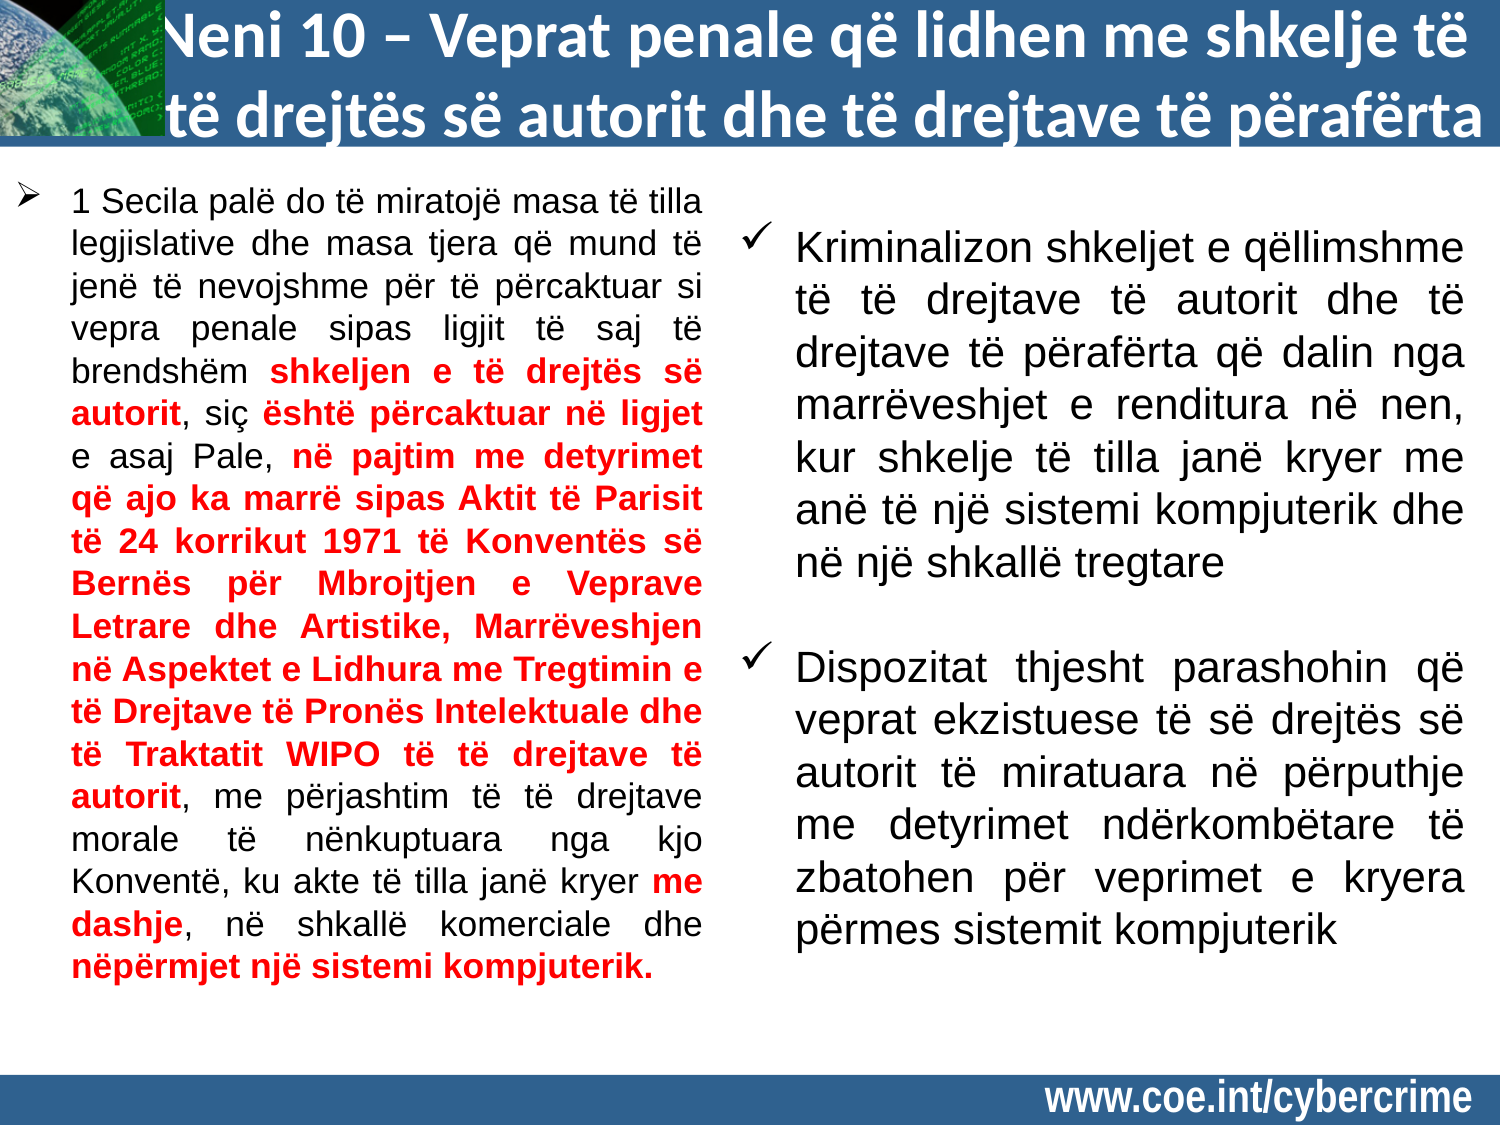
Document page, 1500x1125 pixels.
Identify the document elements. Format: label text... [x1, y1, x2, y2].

picture [0, 0, 165, 136]
text_box Kriminalizon shkeljet e qëllimshme të të drejtave të autorit dhe të drejtave të përafërta që dalin nga marrëveshjet e renditura në nen, kur shkelje të tilla janë kryer me anë të një sistemi kompjuterik dhe në një shkallë tregtare Dispozitat thjesht parashohin që veprat ekzistuese të së drejtës së autorit të miratuara në përputhje me detyrimet ndërkombëtare të zbatohen për veprimet e kryera përmes sistemit kompjuterik [724, 211, 1480, 961]
text_box 1 Secila palë do të miratojë masa të tilla legjislative dhe masa tjera që mund të jenë të nevojshme për të përcaktuar si vepra penale sipas ligjit të saj të brendshëm shkeljen e të drejtës së autorit, siç është përcaktuar në ligjet e asaj Pale, në pajtim me detyrimet që ajo ka marrë sipas Aktit të Parisit të 24 korrikut 1971 të Konventës së Bernës për Mbrojtjen e Veprave Letrare dhe Artistike, Marrëveshjen në Aspektet e Lidhura me Tregtimin e të Drejtave të Pronës Intelektuale dhe të Traktatit WIPO të të drejtave të autorit, me përjashtim të të drejtave morale të nënkuptuara nga kjo Konventë, ku akte të tilla janë kryer me dashje, në shkallë komerciale dhe nëpërmjet një sistemi kompjuterik. [0, 170, 718, 994]
text_box [0, 1073, 1030, 1125]
text_box www.coe.int/cybercrime [1030, 1059, 1500, 1125]
text_box Neni 10 – Veprat penale që lidhen me shkelje të të drejtës së autorit dhe të drejtave të përafërta [0, 0, 1500, 149]
